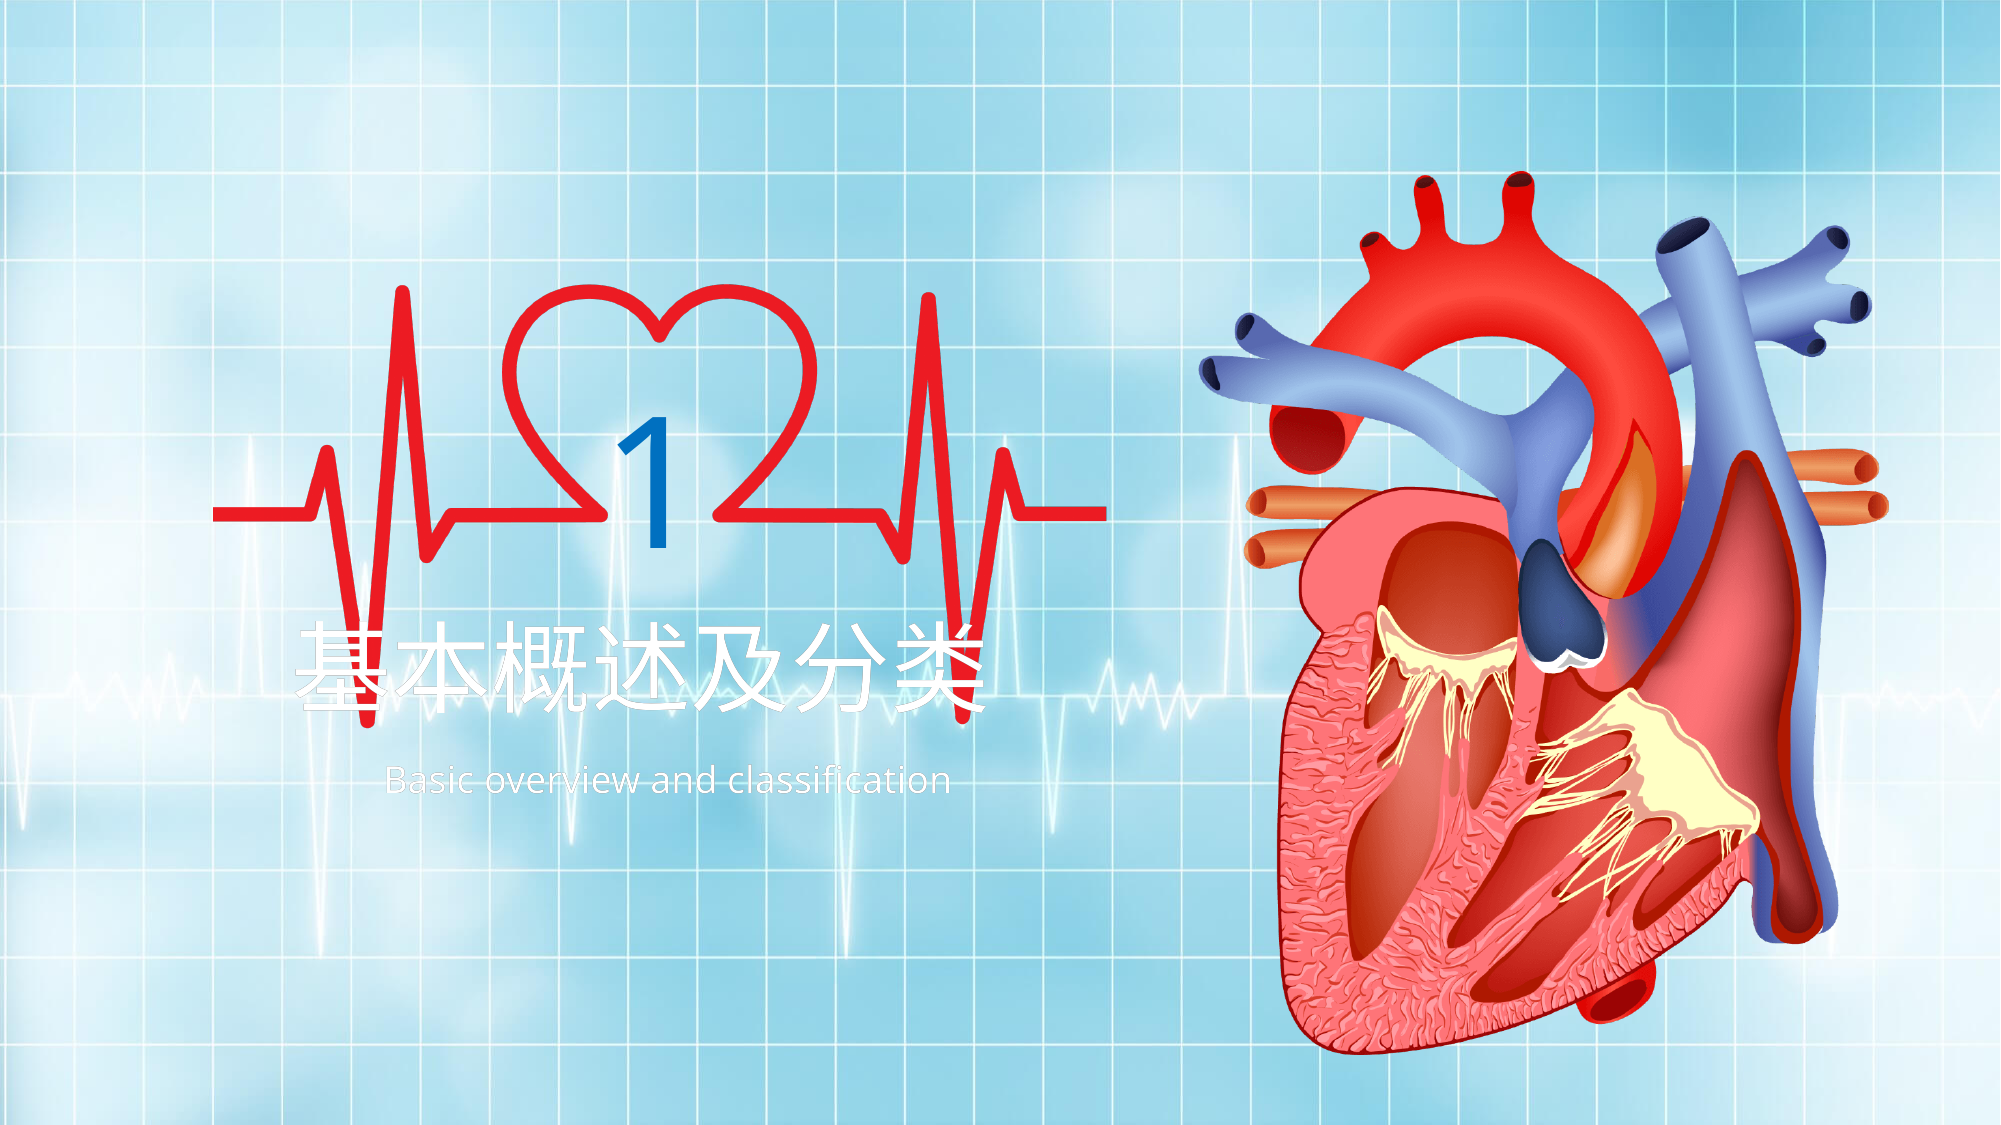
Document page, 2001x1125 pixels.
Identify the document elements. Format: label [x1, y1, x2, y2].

text_box [193, 274, 1126, 814]
picture [0, 0, 2000, 1125]
